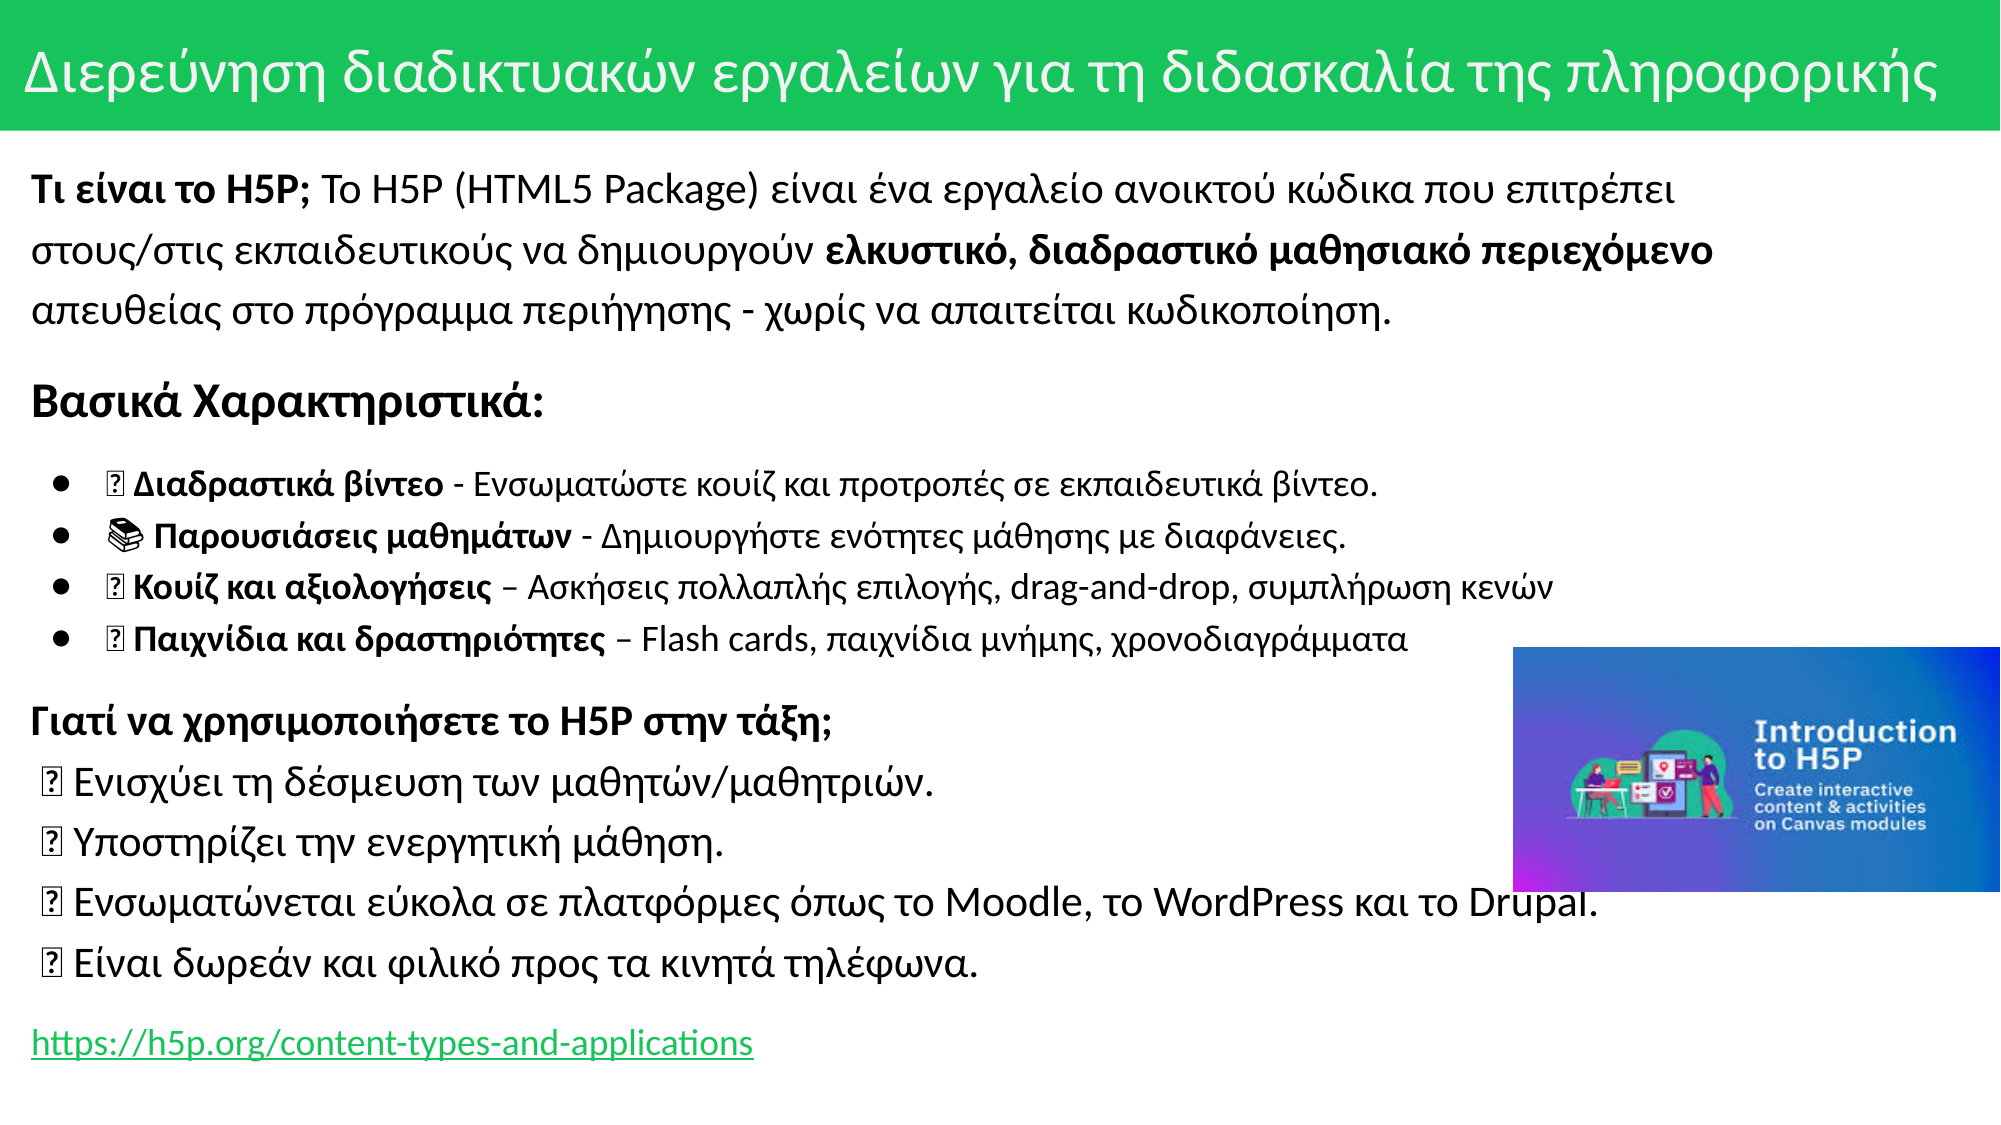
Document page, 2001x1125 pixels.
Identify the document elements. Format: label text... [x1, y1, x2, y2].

picture [1513, 646, 2000, 892]
title Διερεύνηση διαδικτυακών εργαλείων για τη διδασκαλία της πληροφορικής [16, 13, 1976, 131]
list Τι είναι το H5P; Το H5P (HTML5 Package) είναι ένα εργαλείο ανοικτού κώδικα που επιτρέπει στους/στις εκπαιδευτικούς να δημιουργούν ελκυστικό, διαδραστικό μαθησιακό περιεχόμενο απευθείας στο πρόγραμμα περιήγησης - χωρίς να απαιτείται κωδικοποίηση. Βασικά Χαρακτηριστικά: 🧠 Διαδραστικά βίντεο - Ενσωματώστε κουίζ και προτροπές σε εκπαιδευτικά βίντεο. 📚 Παρουσιάσεις μαθημάτων - Δημιουργήστε ενότητες μάθησης με διαφάνειες. 📝 Κουίζ και αξιολογήσεις – Ασκήσεις πολλαπλής επιλογής, drag-and-drop, συμπλήρωση κενών 🎲 Παιχνίδια και δραστηριότητες – Flash cards, παιχνίδια μνήμης, χρονοδιαγράμματα Γιατί να χρησιμοποιήσετε το H5P στην τάξη; ✅ Ενισχύει τη δέσμευση των μαθητών/μαθητριών. ✅ Υποστηρίζει την ενεργητική μάθηση. ✅ Ενσωματώνεται εύκολα σε πλατφόρμες όπως το Moodle, το WordPress και το Drupal. ✅ Είναι δωρεάν και φιλικό προς τα κινητά τηλέφωνα. https://h5p.org/content-types-and-applications [16, 144, 1742, 1108]
